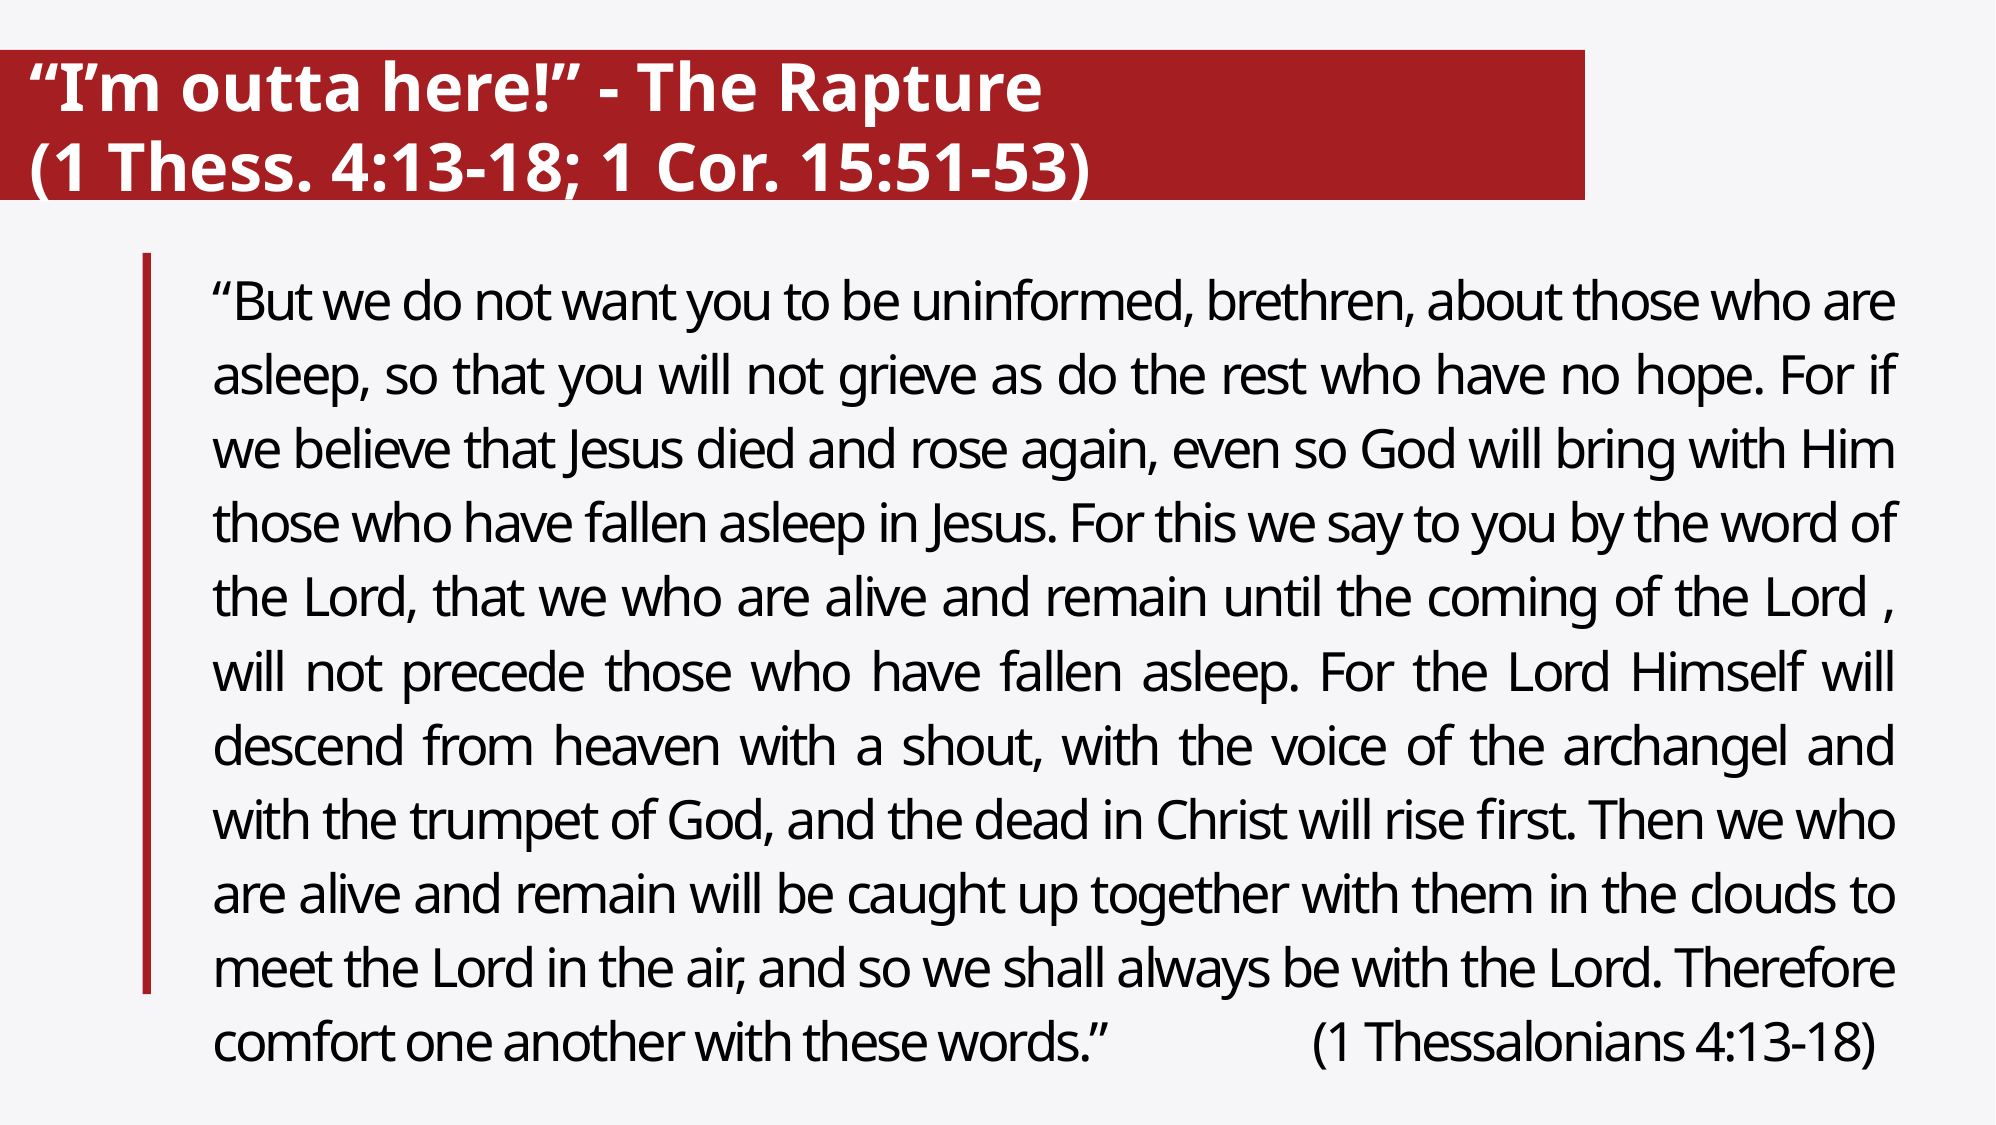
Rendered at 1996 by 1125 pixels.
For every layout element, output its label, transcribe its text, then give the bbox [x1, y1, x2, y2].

subtitle “But we do not want you to be uninformed, brethren, about those who are asleep, so that you will not grieve as do the rest who have no hope. For if we believe that Jesus died and rose again, even so God will bring with Him those who have fallen asleep in Jesus. For this we say to you by the word of the Lord, that we who are alive and remain until the coming of the Lord , will not precede those who have fallen asleep. For the Lord Himself will descend from heaven with a shout, with the voice of the archangel and with the trumpet of God, and the dead in Christ will rise first. Then we who are alive and remain will be caught up together with them in the clouds to meet the Lord in the air, and so we shall always be with the Lord. Therefore comfort one another with these words.” (1 Thessalonians 4:13-18) [197, 249, 1910, 1000]
title “I’m outta here!” - The Rapture (1 Thess. 4:13-18; 1 Cor. 15:51-53) [14, 62, 1810, 188]
